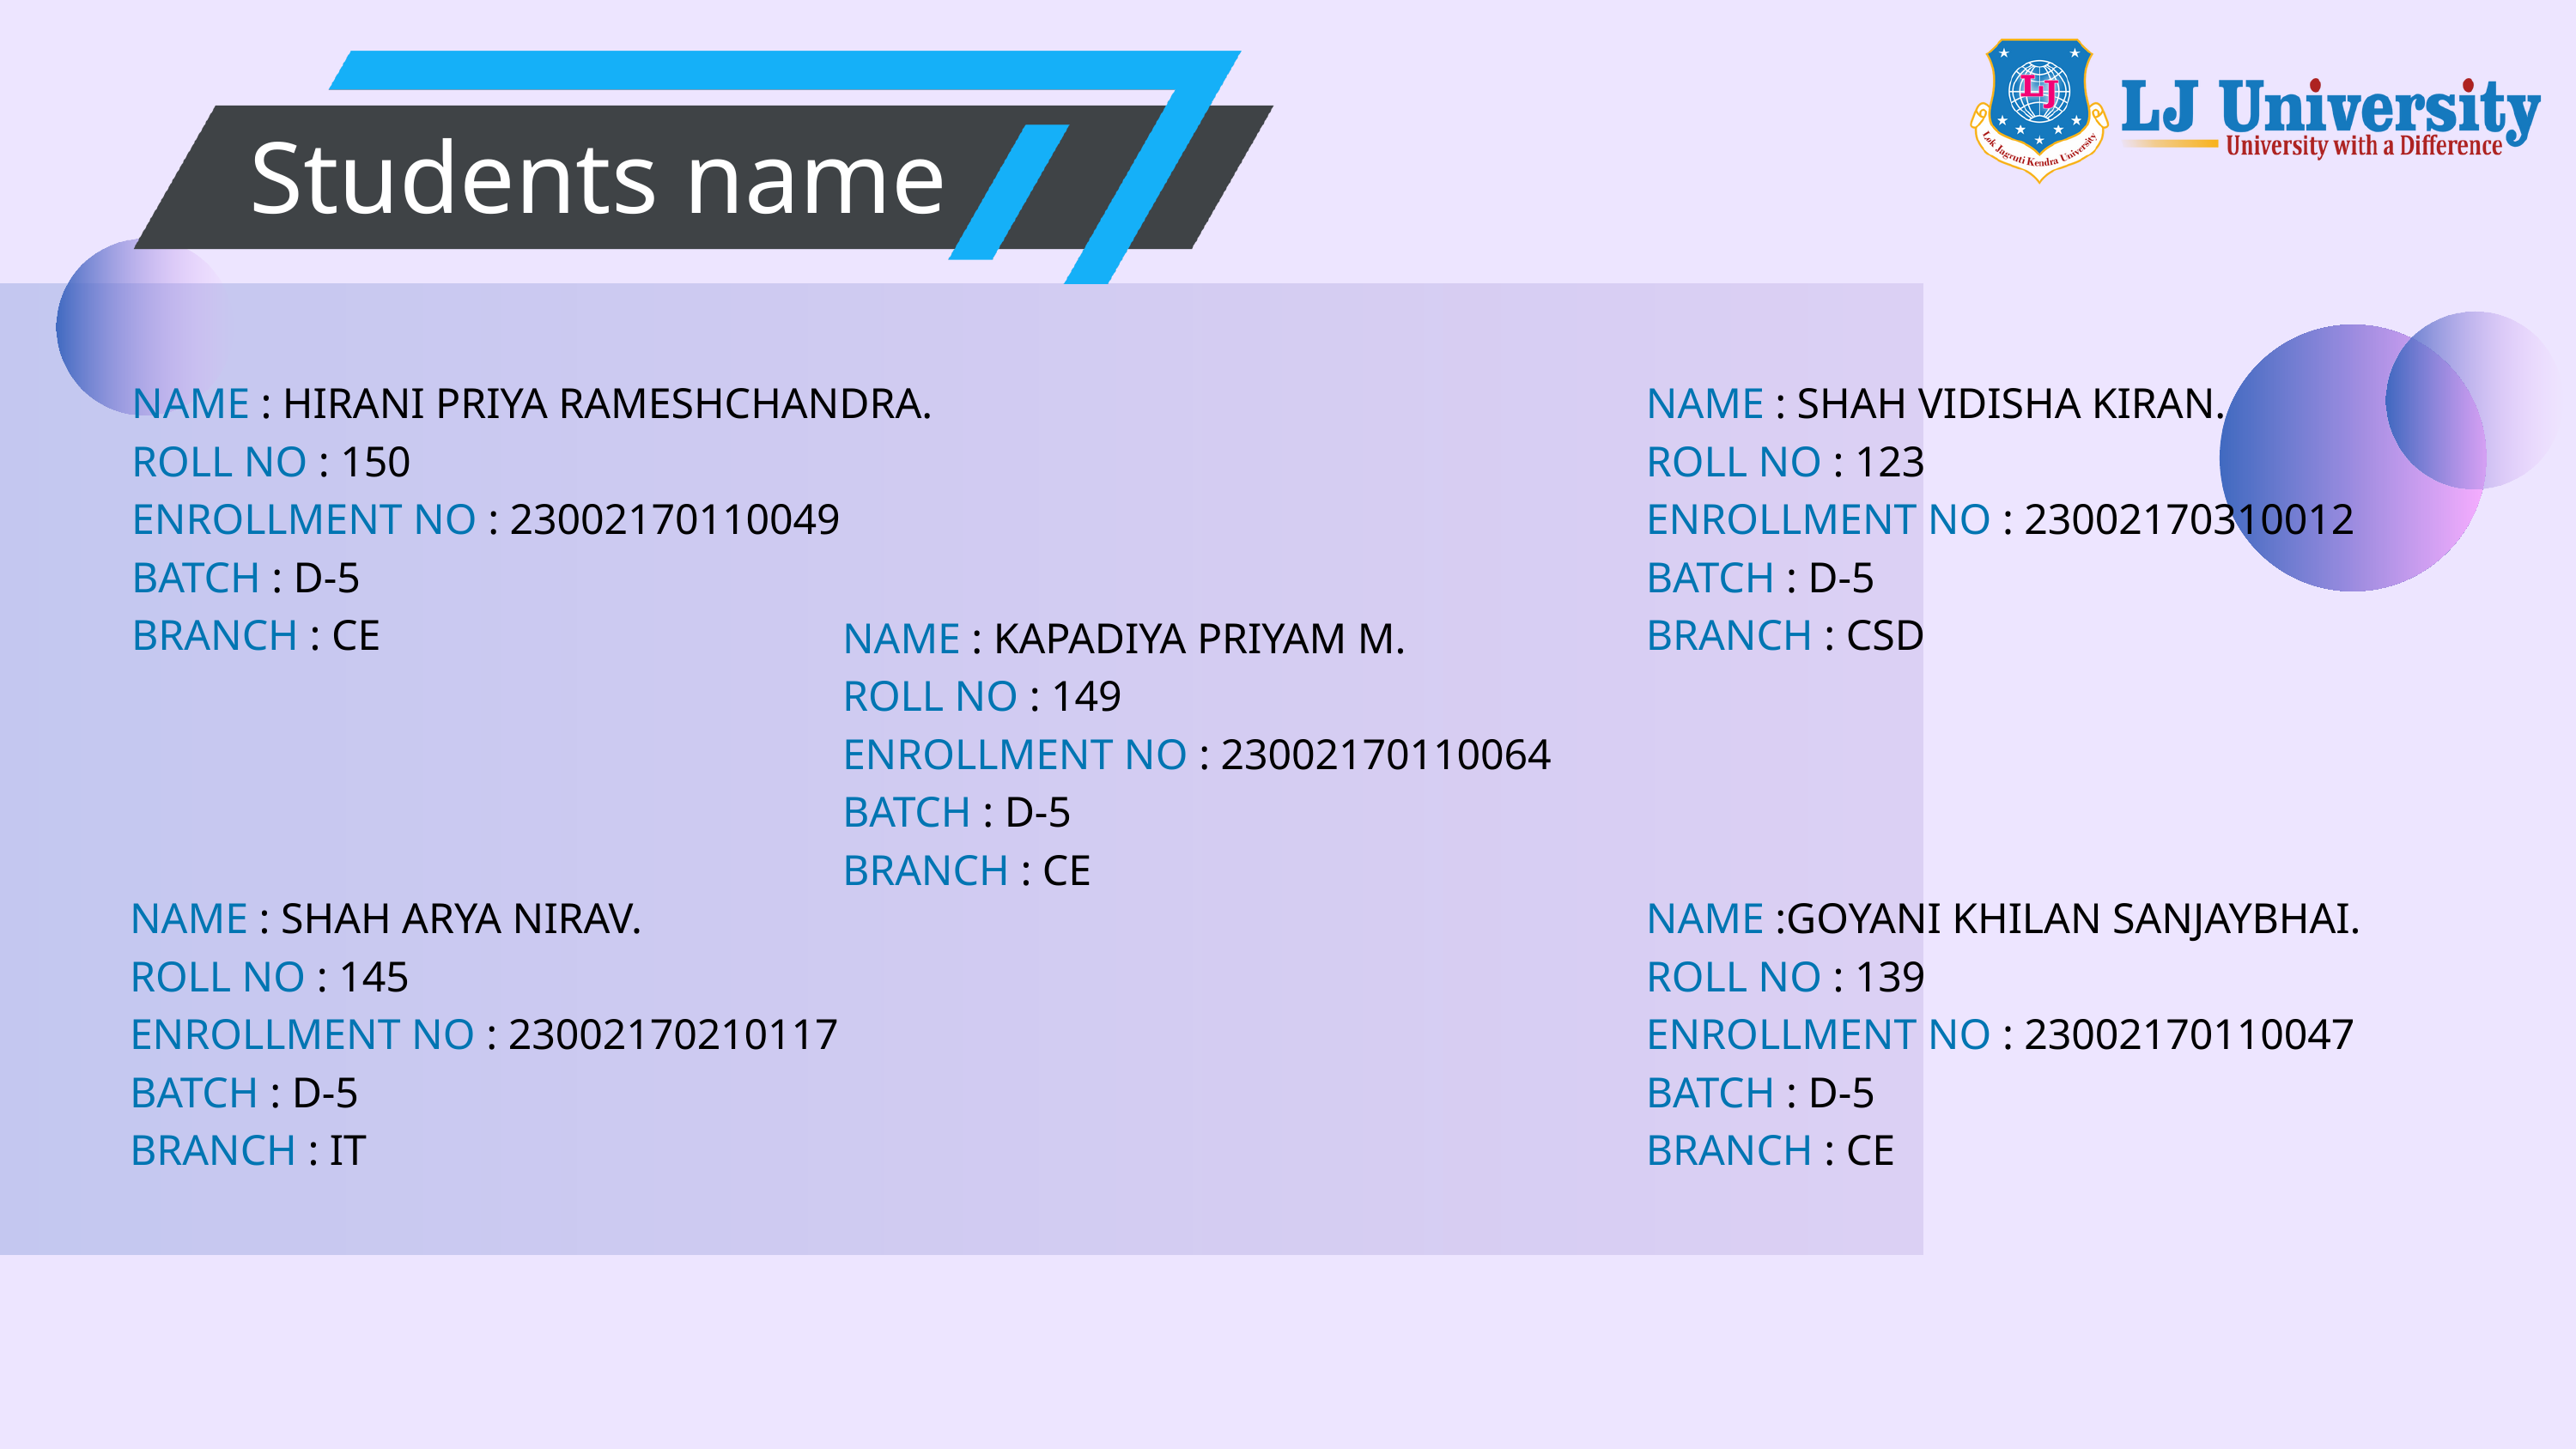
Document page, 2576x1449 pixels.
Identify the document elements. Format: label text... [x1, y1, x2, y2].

text_box NAME :GOYANI KHILAN SANJAYBHAI. ROLL NO : 139 ENROLLMENT NO : 23002170110047 BATCH : D-5 BRANCH : CE [1926, 883, 2432, 1174]
text_box [1970, 39, 2542, 185]
text_box [131, 51, 1275, 282]
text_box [2219, 324, 2487, 591]
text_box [56, 238, 234, 416]
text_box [0, 283, 1923, 1255]
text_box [2385, 311, 2564, 489]
text_box NAME : SHAH VIDISHA KIRAN. ROLL NO : 123 ENROLLMENT NO : 23002170310012 BATCH : D-5 BRANCH : CSD [1926, 368, 2418, 659]
text_box Students name [203, 95, 994, 233]
